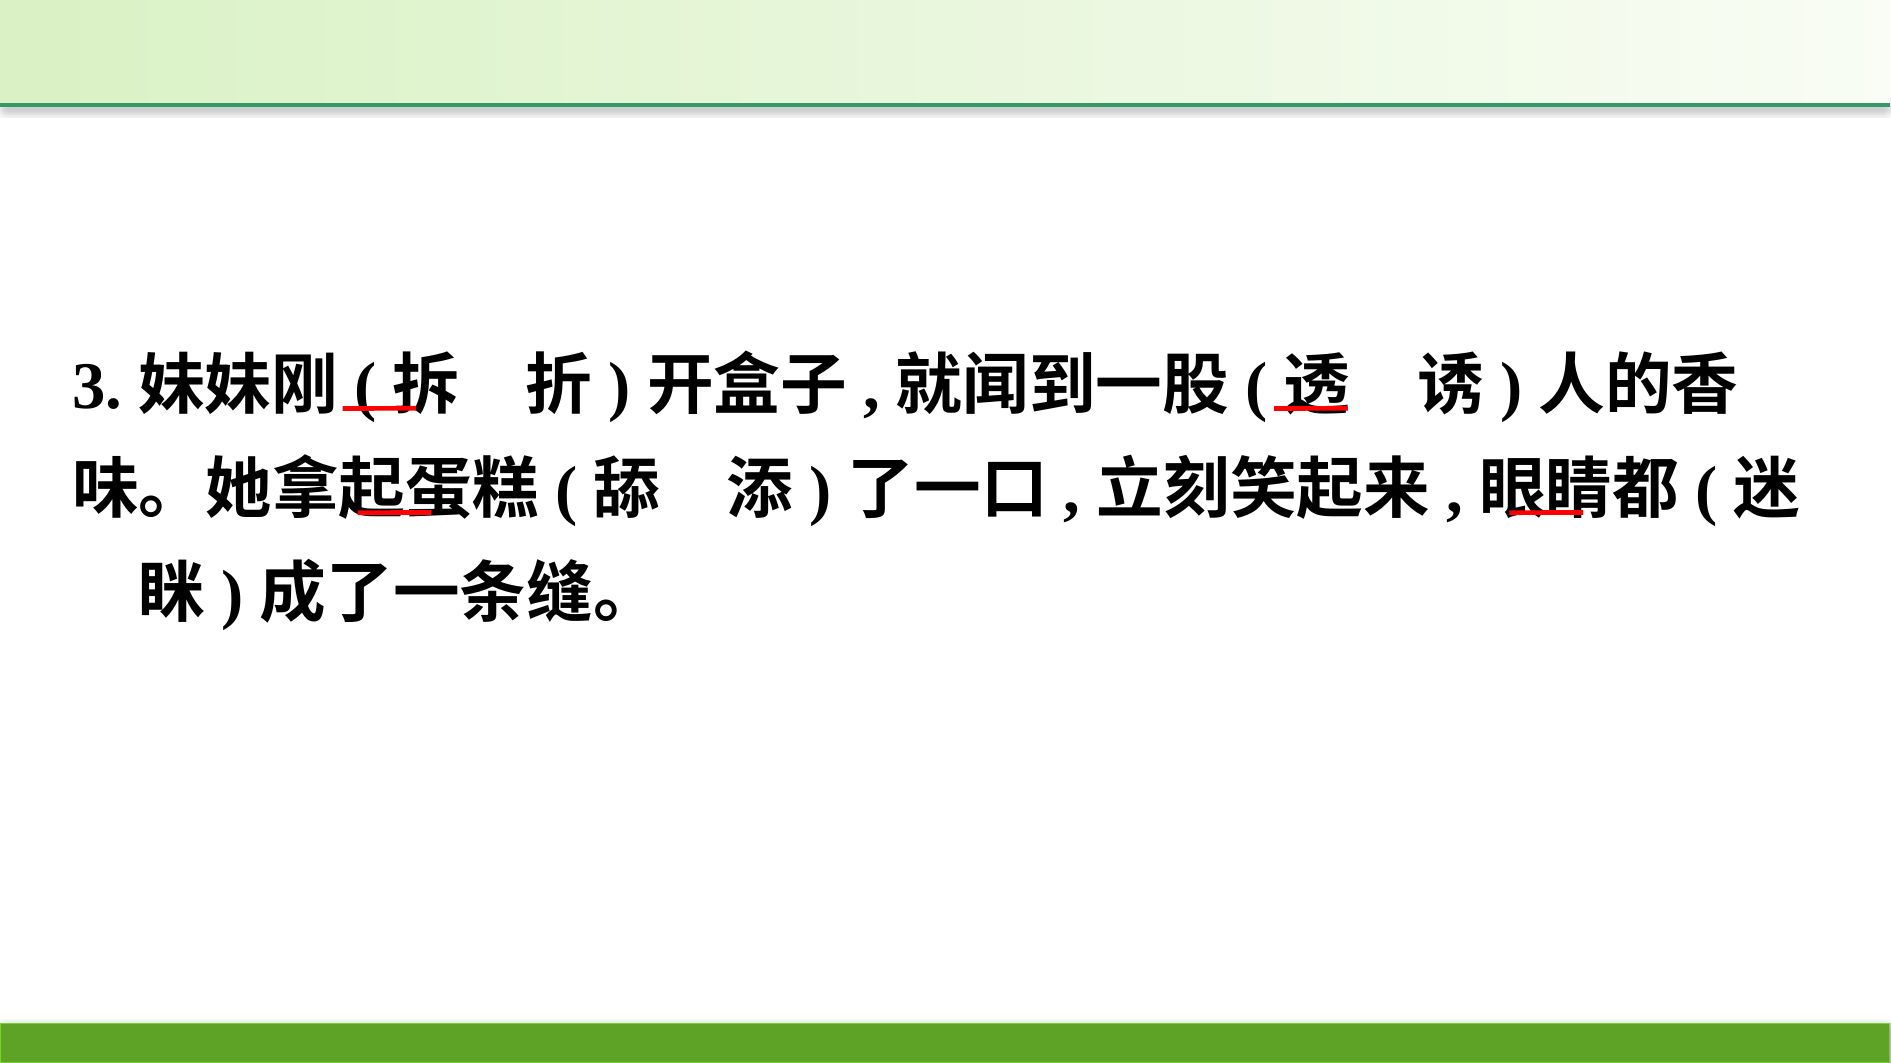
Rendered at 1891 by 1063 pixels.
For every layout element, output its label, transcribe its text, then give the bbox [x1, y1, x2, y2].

text_box 3.妹妹刚(拆 折)开盒子,就闻到一股(透 诱)人的香味。她拿起蛋糕(舔 添)了一口,立刻笑起来,眼睛都(迷 眯)成了一条缝。 [57, 310, 1835, 638]
